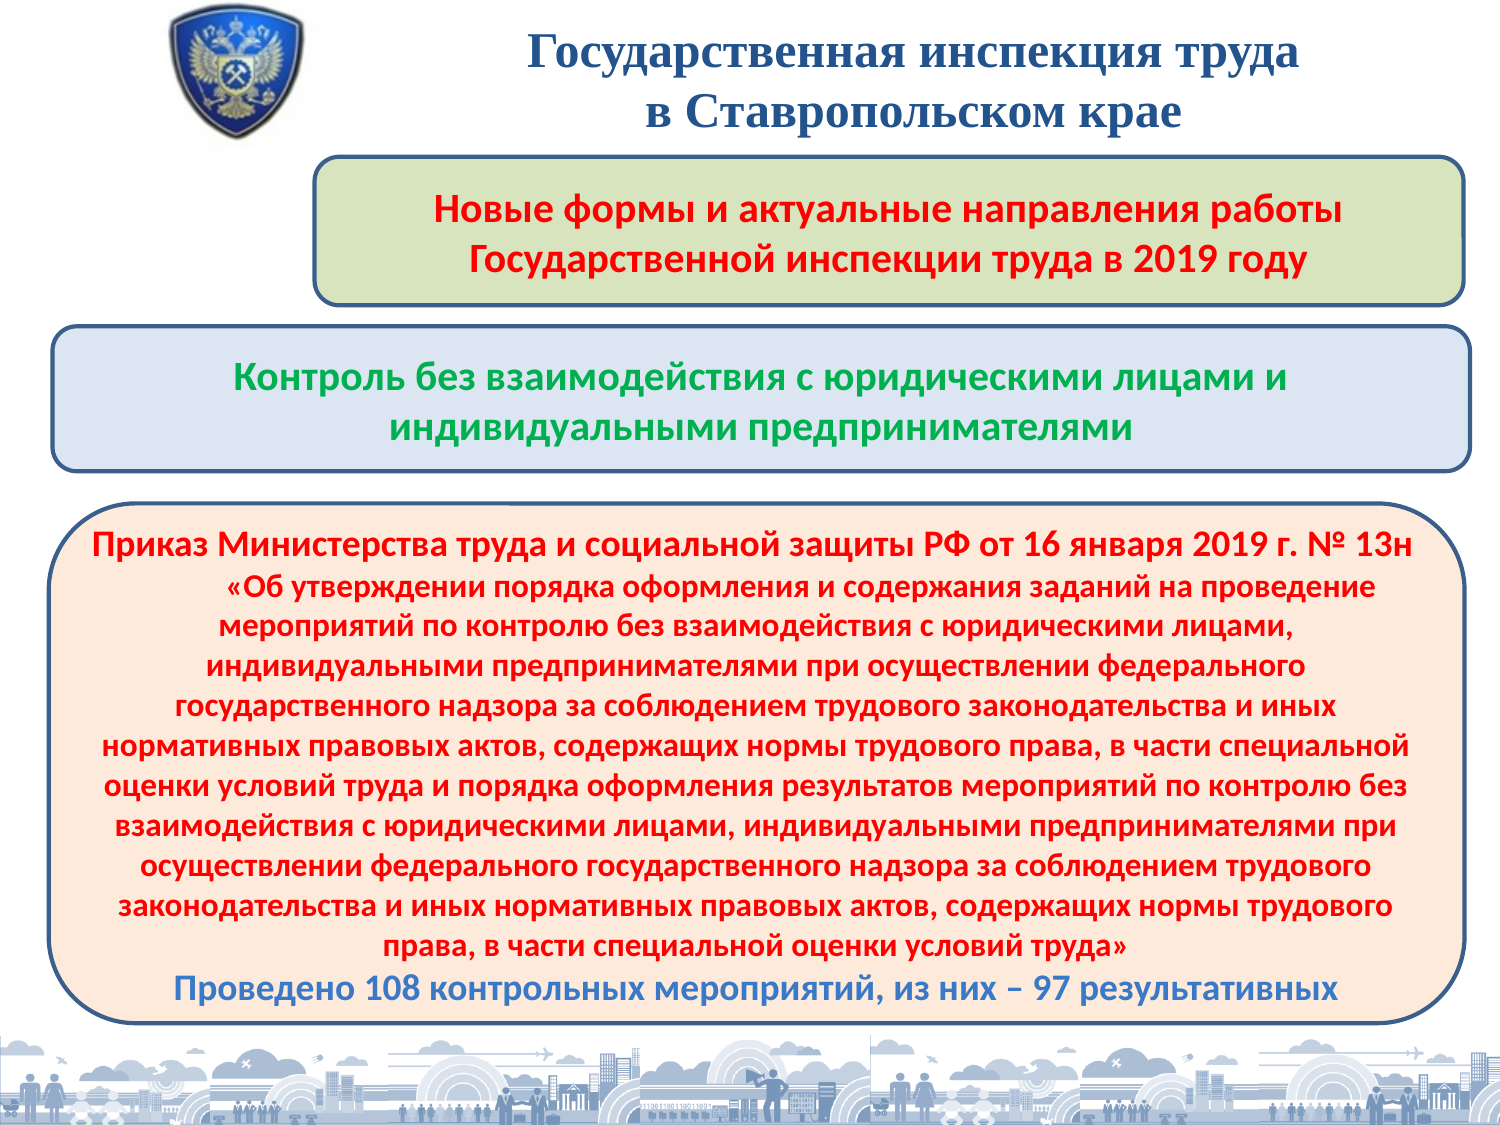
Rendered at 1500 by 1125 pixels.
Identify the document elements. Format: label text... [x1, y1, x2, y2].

picture [0, 0, 473, 157]
text_box Приказ Министерства труда и социальной защиты РФ от 16 января 2019 г. № 13н «Об утверждении порядка оформления и содержания заданий на проведение мероприятий по контролю без взаимодействия с юридическими лицами, индивидуальными предпринимателями при осуществлении федерального государственного надзора за соблюдением трудового законодательства и иных нормативных правовых актов, содержащих нормы трудового права, в части специальной оценки условий труда и порядка оформления результатов мероприятий по контролю без взаимодействия с юридическими лицами, индивидуальными предпринимателями при осуществлении федерального государственного надзора за соблюдением трудового законодательства и иных нормативных правовых актов, содержащих нормы трудового права, в части специальной оценки условий труда» Проведено 108 контрольных мероприятий, из них – 97 результативных [46, 501, 1467, 1026]
text_box Контроль без взаимодействия с юридическими лицами и индивидуальными предпринимателями [50, 324, 1473, 474]
text_box Государственная инспекция труда в Ставропольском крае [477, 10, 1500, 145]
text_box Новые формы и актуальные направления работы Государственной инспекции труда в 2019 году [312, 154, 1466, 308]
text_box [0, 1035, 1500, 1125]
